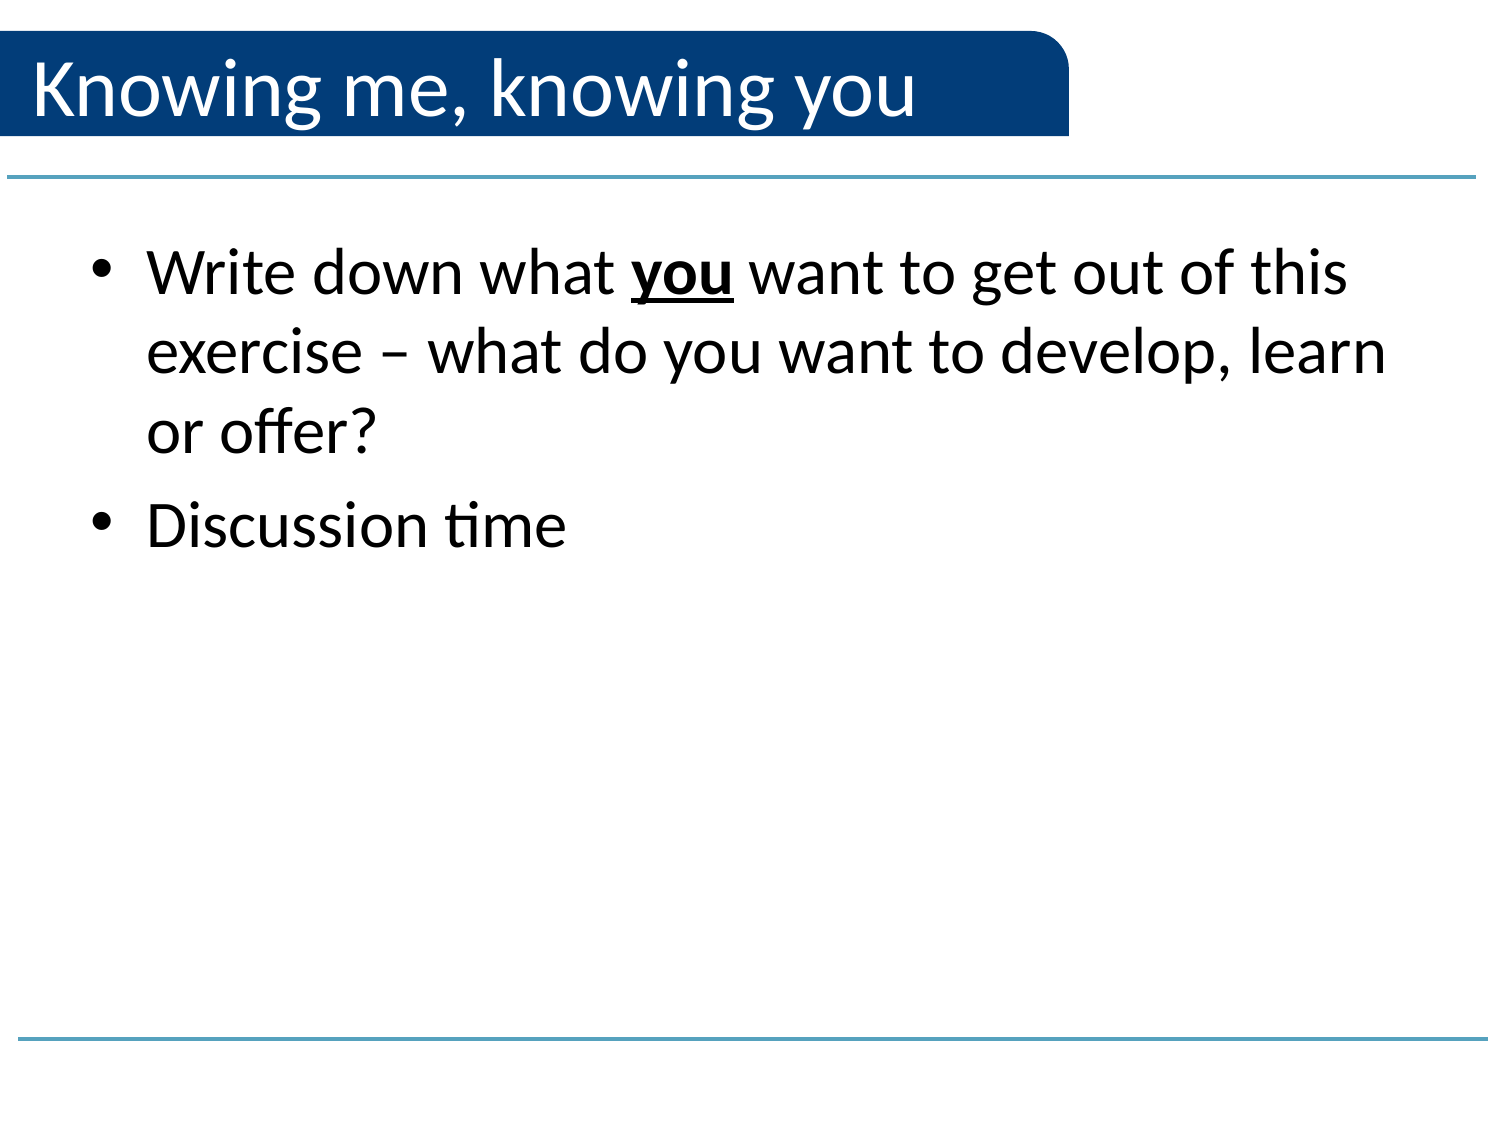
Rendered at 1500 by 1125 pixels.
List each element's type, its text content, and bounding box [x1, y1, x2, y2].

list Write down what you want to get out of this exercise – what do you want to develop, learn or offer? Discussion time [75, 219, 1425, 1005]
title Knowing me, knowing you [17, 42, 1046, 124]
